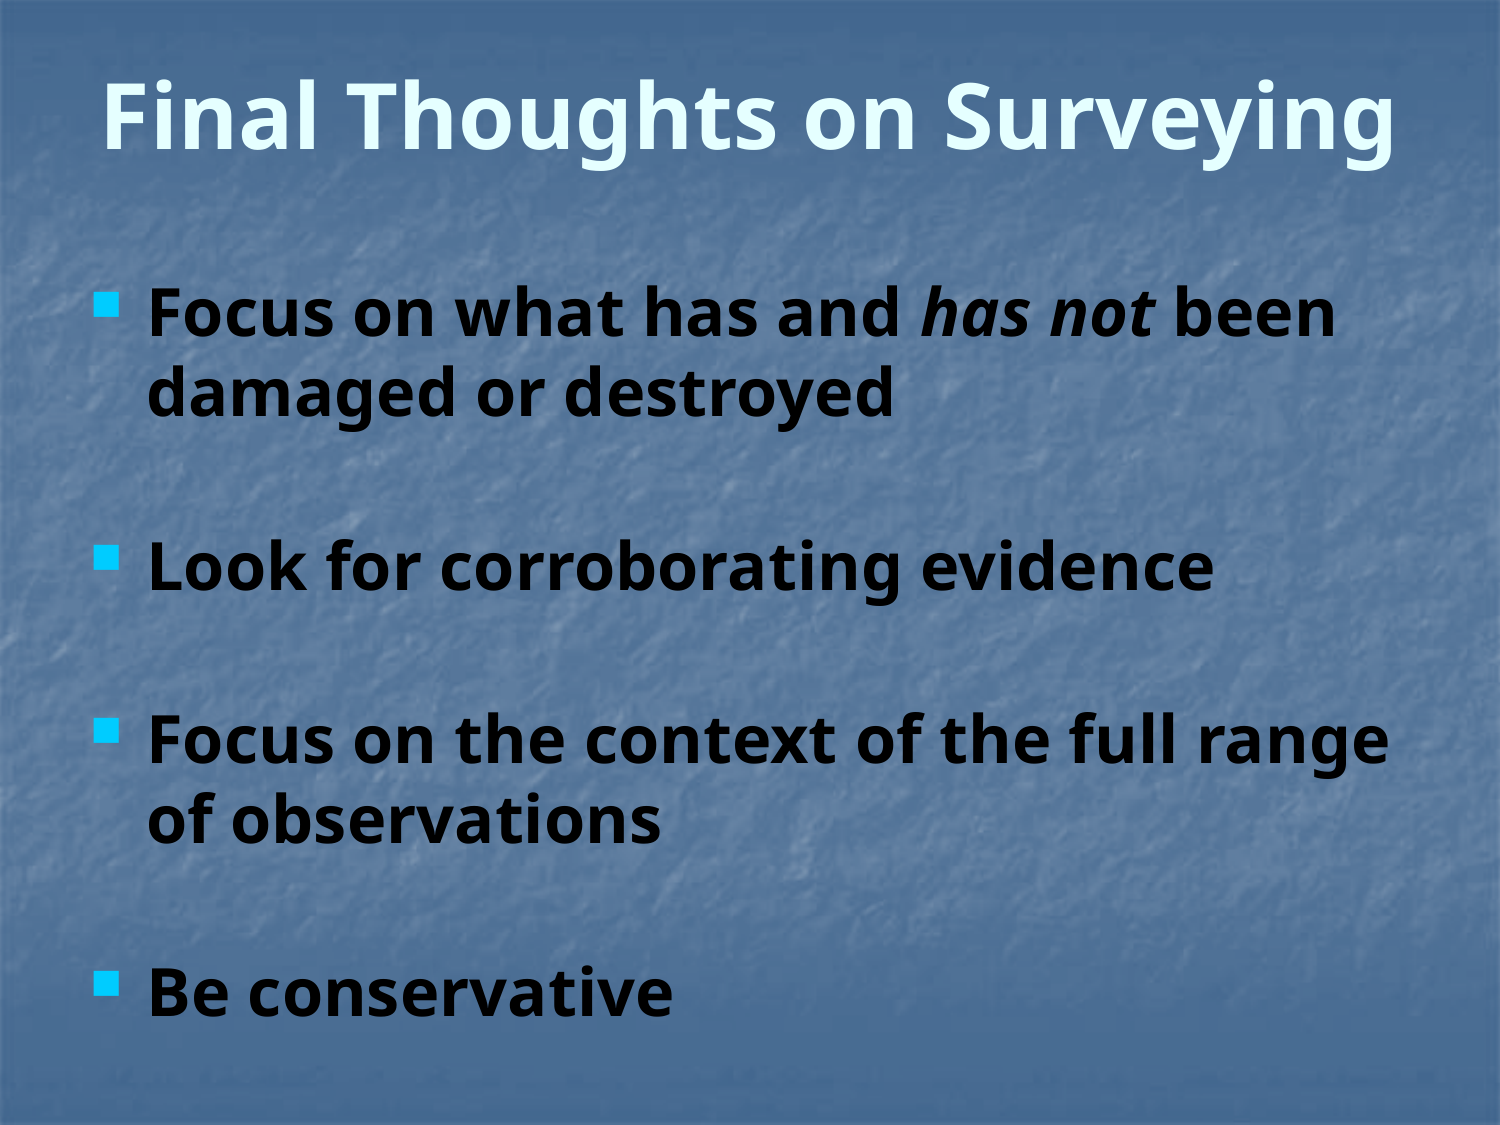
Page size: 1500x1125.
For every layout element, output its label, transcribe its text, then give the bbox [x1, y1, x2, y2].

list Focus on what has and has not been damaged or destroyed Look for corroborating evidence Focus on the context of the full range of observations Be conservative [74, 262, 1426, 1125]
title Final Thoughts on Surveying [74, 0, 1426, 226]
